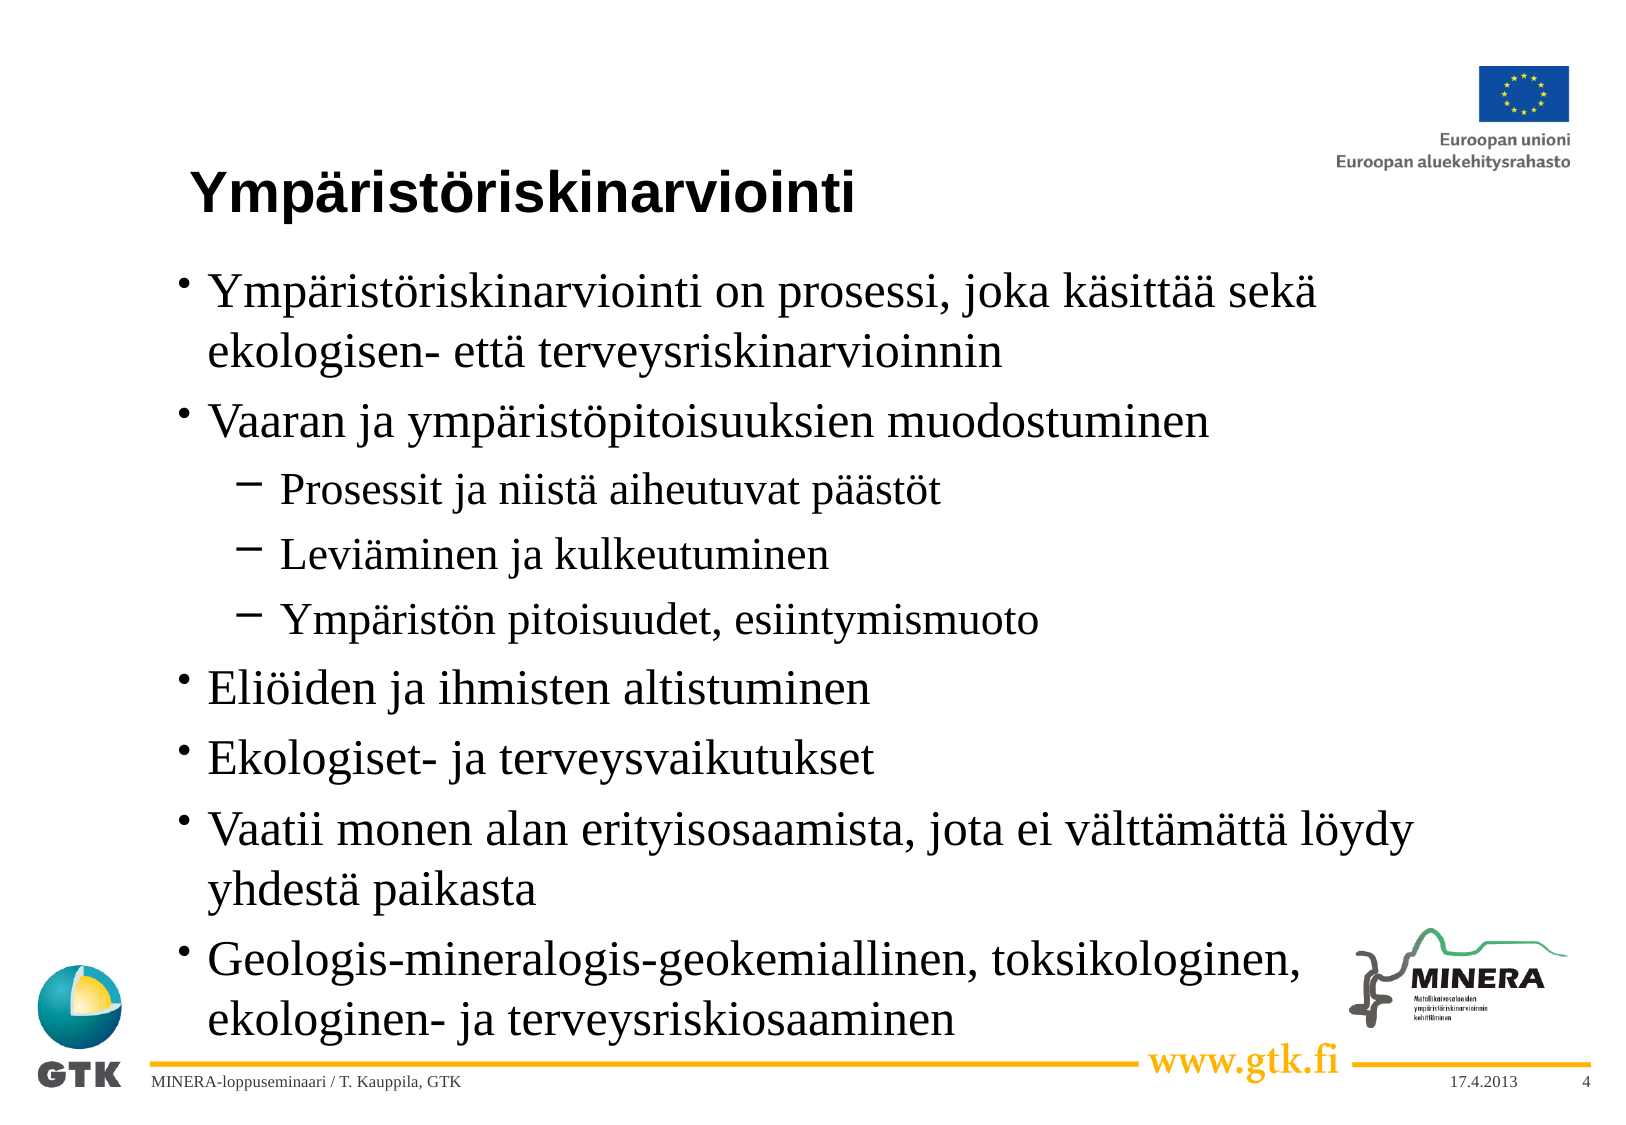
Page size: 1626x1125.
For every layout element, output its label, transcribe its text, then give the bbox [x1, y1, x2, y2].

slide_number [1344, 1069, 1533, 1093]
slide_number 4 [1533, 1069, 1606, 1093]
list Ympäristöriskinarviointi on prosessi, joka käsittää sekä ekologisen- että terveysriskinarvioinnin Vaaran ja ympäristöpitoisuuksien muodostuminen Prosessit ja niistä aiheutuvat päästöt Leviäminen ja kulkeutuminen Ympäristön pitoisuudet, esiintymismuoto Eliöiden ja ihmisten altistuminen Ekologiset- ja terveysvaikutukset Vaatii monen alan erityisosaamista, jota ei välttämättä löydy yhdestä paikasta Geologis-mineralogis-geokemiallinen, toksikologinen, ekologinen- ja terveysriskiosaaminen [162, 249, 1557, 971]
footer MINERA-loppuseminaari / T. Kauppila, GTK [135, 1069, 1144, 1093]
picture [31, 952, 128, 1094]
picture [142, 1032, 1601, 1092]
title Ympäristöriskinarviointi [174, 31, 1569, 232]
picture [1349, 928, 1568, 1028]
picture [1336, 66, 1570, 171]
